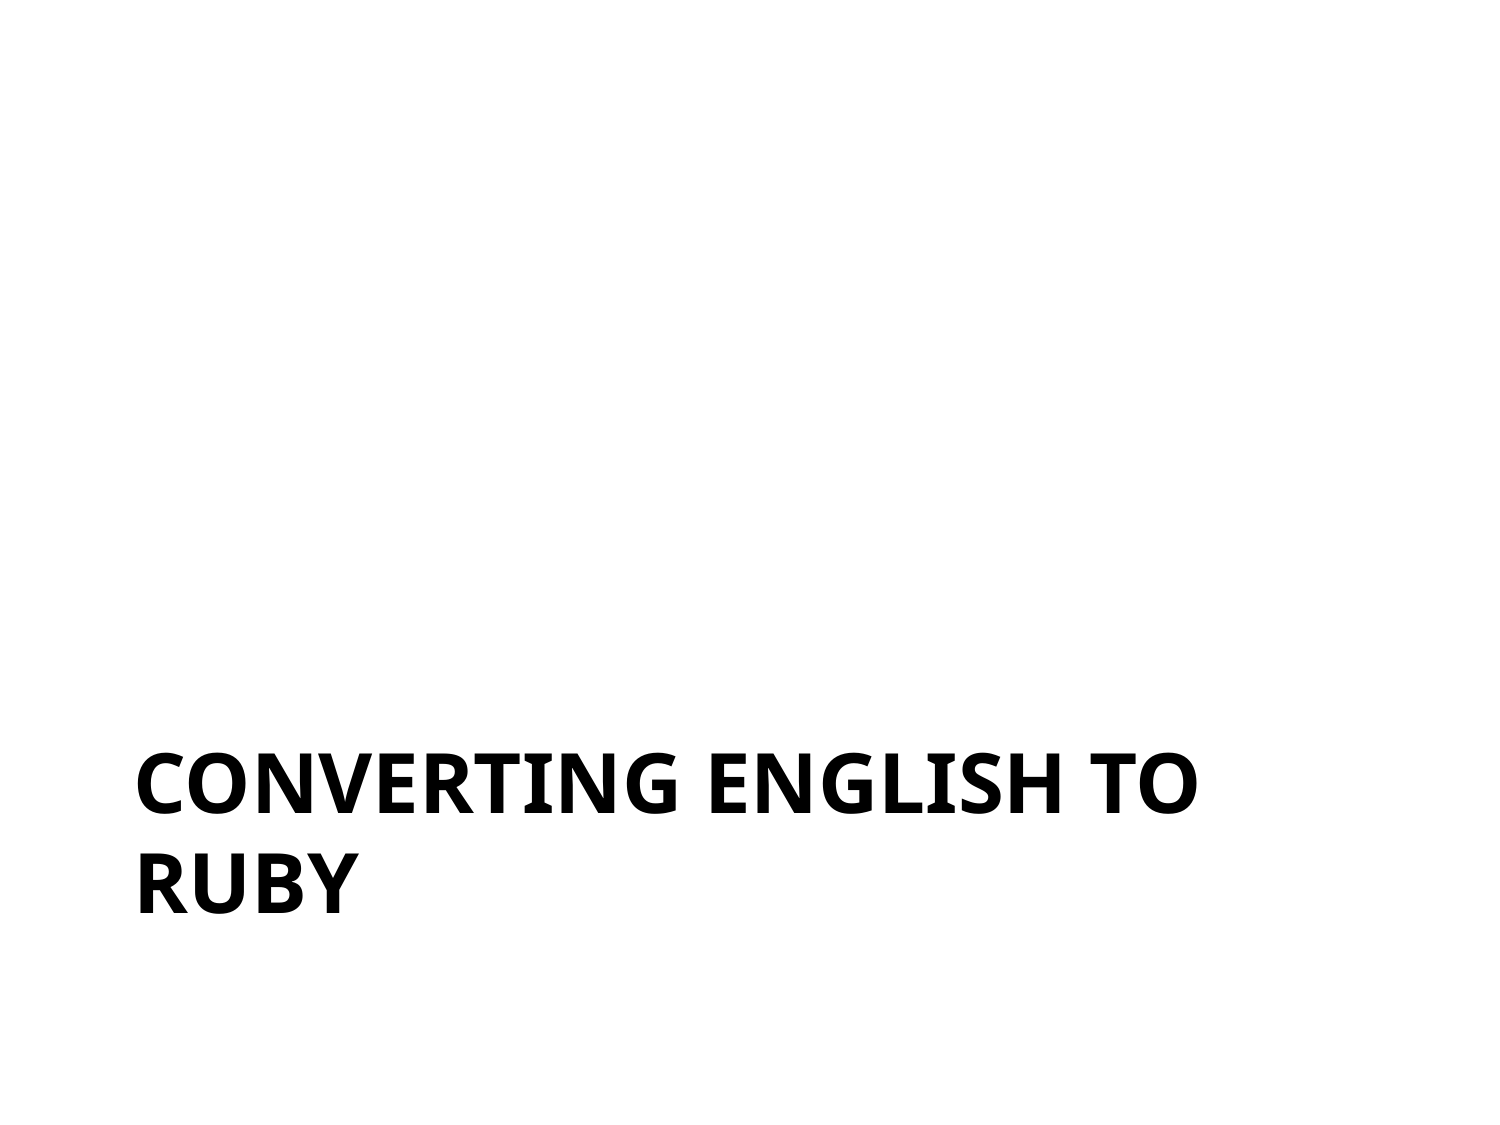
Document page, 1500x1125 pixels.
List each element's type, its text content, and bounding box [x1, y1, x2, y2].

title ConvertING english to ruby [118, 722, 1394, 947]
